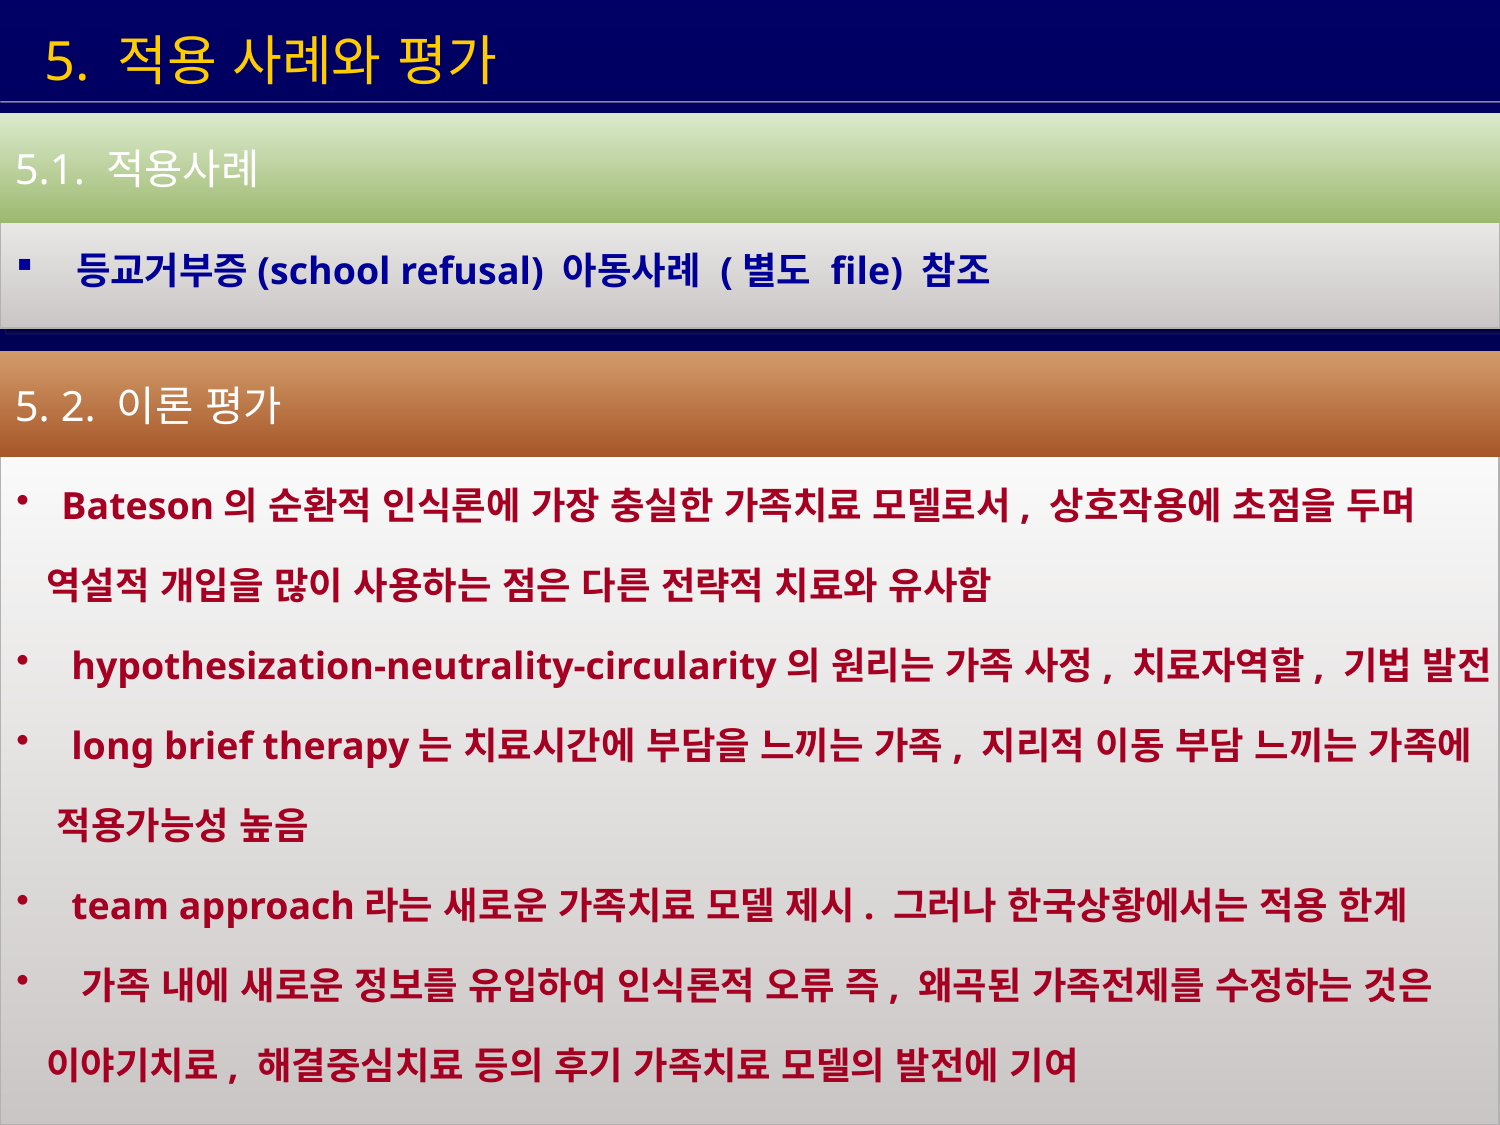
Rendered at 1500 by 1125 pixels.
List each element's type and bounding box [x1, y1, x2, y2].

text_box [0, 18, 1500, 1125]
